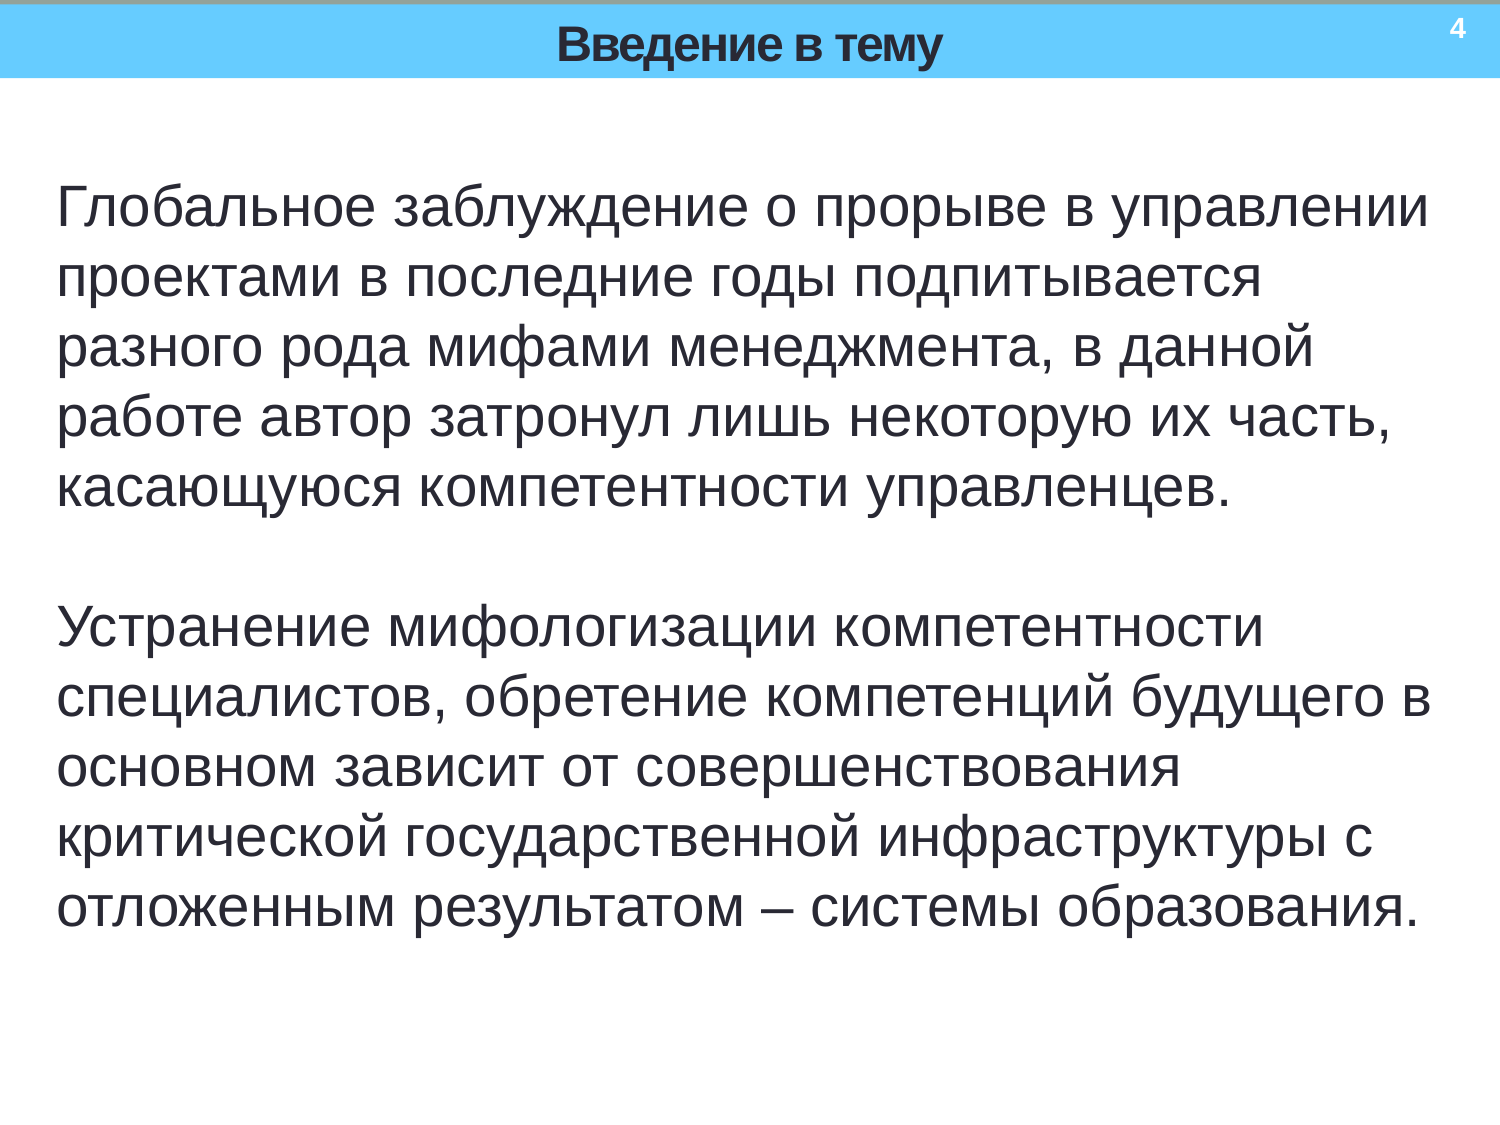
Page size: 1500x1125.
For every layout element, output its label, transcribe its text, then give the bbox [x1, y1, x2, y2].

text_box Глобальное заблуждение о прорыве в управлении проектами в последние годы подпитывается разного рода мифами менеджмента, в данной работе автор затронул лишь некоторую их часть, касающуюся компетентности управленцев. Устранение мифологизации компетентности специалистов, обретение компетенций будущего в основном зависит от совершенствования критической государственной инфраструктуры с отложенным результатом – системы образования. [41, 160, 1471, 946]
title Введение в тему [0, 4, 1500, 79]
slide_number 4 [1435, 0, 1484, 54]
